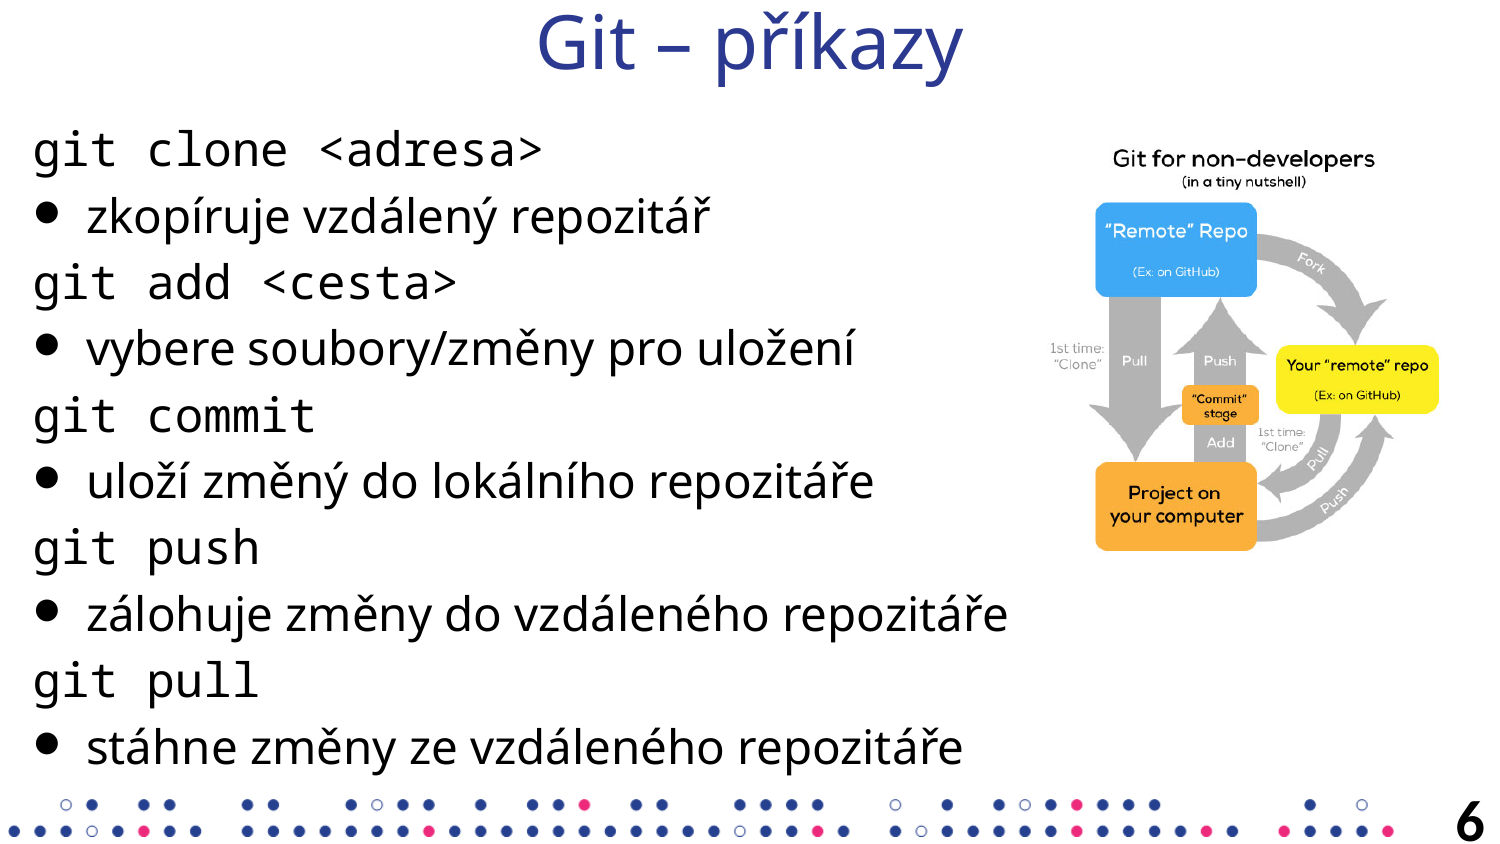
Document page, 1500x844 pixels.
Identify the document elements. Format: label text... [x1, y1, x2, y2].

picture [8, 799, 1149, 837]
title Git – příkazy [75, 0, 1425, 80]
list git clone <adresa> zkopíruje vzdálený repozitář git add <cesta> vybere soubory/změny pro uložení git commit uloží změný do lokálního repozitáře git push zálohuje změny do vzdáleného repozitáře git pull stáhne změny ze vzdáleného repozitáře [17, 111, 1483, 786]
slide_number 6 [1149, 797, 1500, 838]
picture [1033, 133, 1454, 586]
